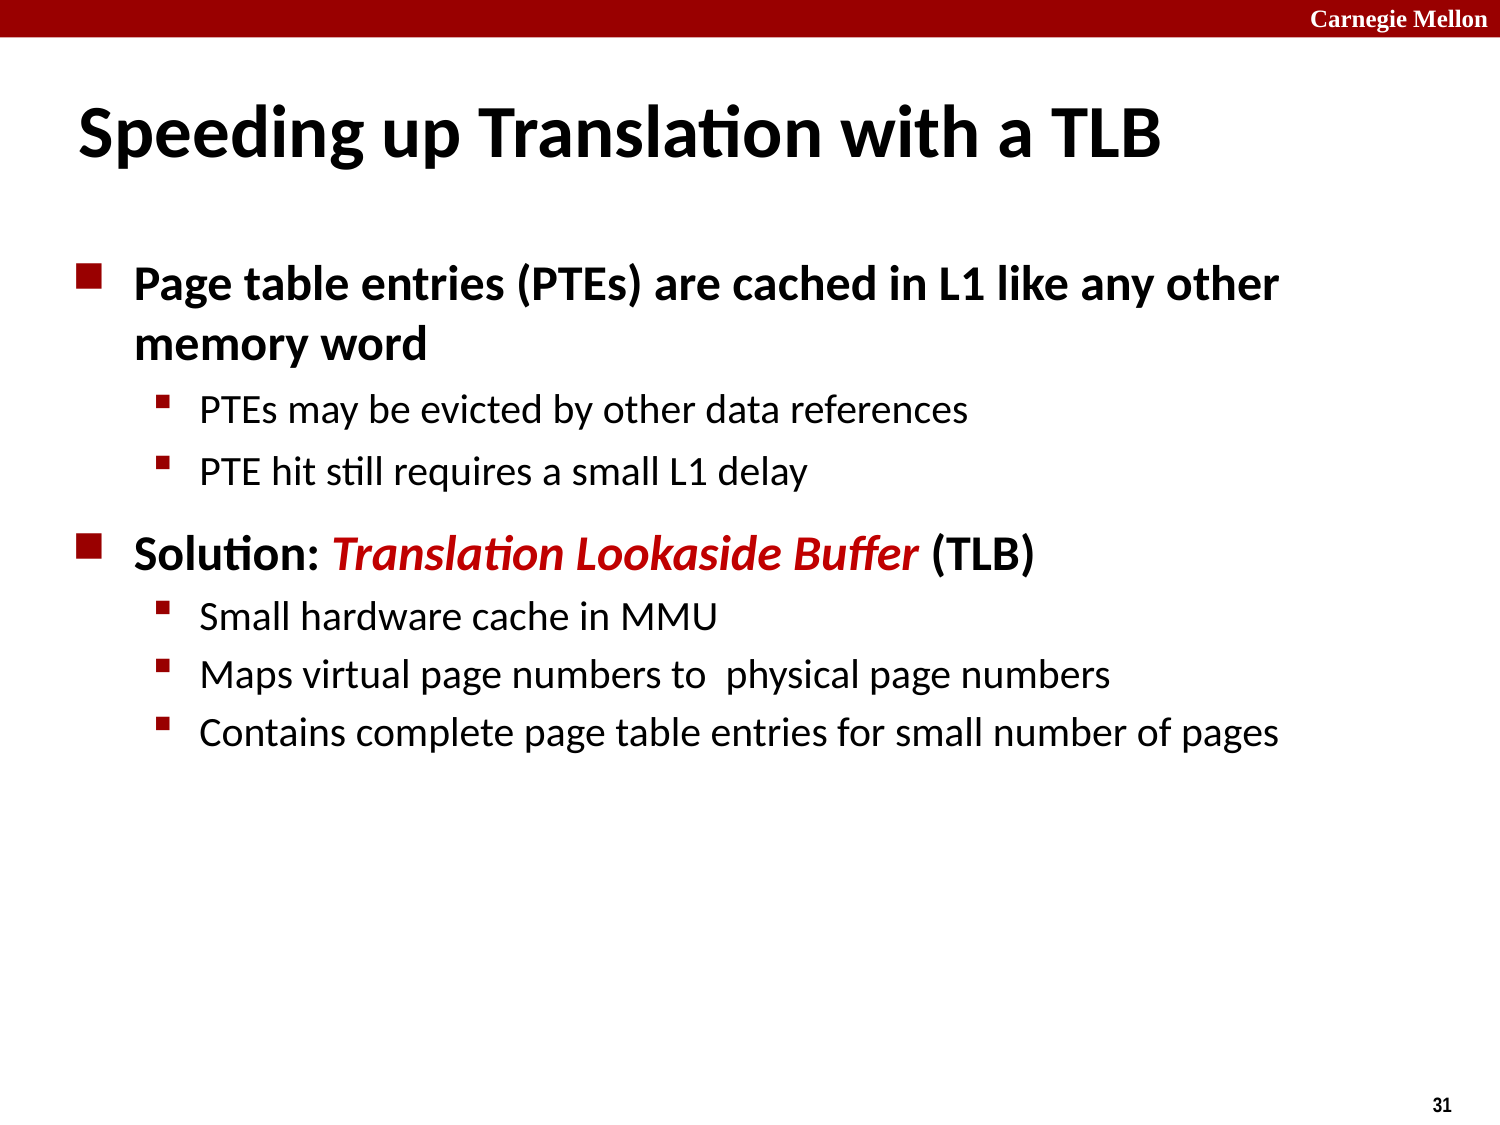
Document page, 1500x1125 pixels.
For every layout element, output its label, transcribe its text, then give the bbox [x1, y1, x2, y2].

list Page table entries (PTEs) are cached in L1 like any other memory word PTEs may be evicted by other data references PTE hit still requires a small L1 delay Solution: Translation Lookaside Buffer (TLB) Small hardware cache in MMU Maps virtual page numbers to physical page numbers Contains complete page table entries for small number of pages [62, 242, 1466, 1101]
title Speeding up Translation with a TLB [63, 80, 1440, 176]
